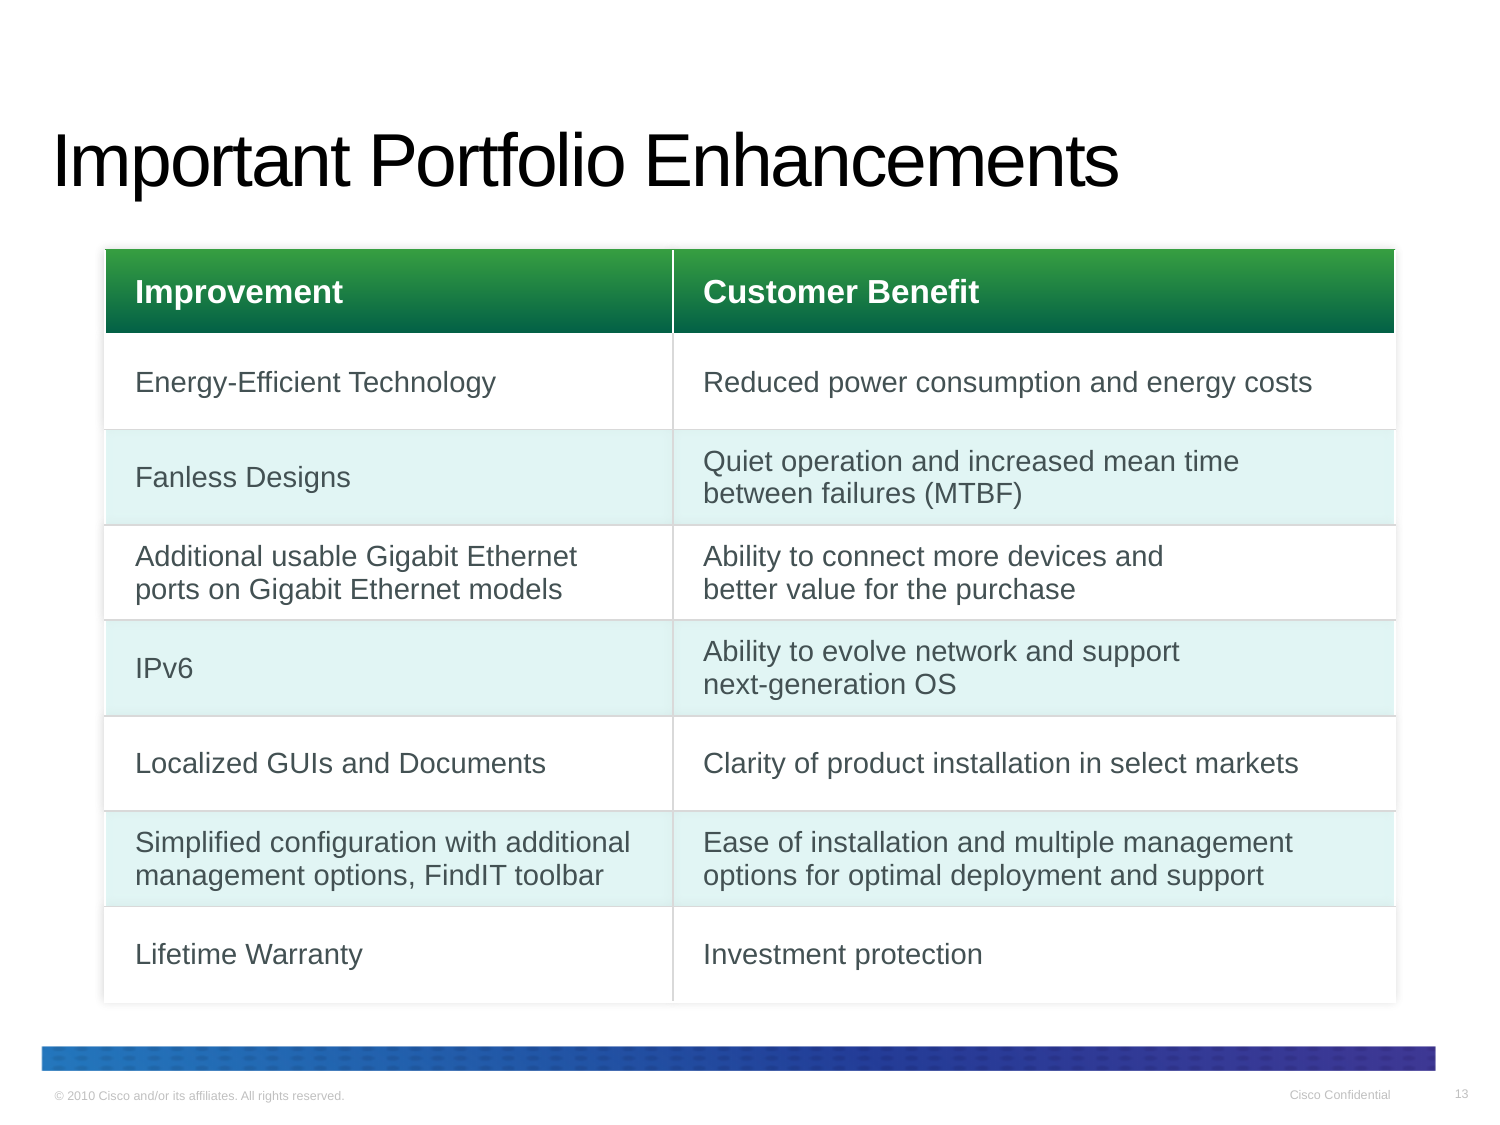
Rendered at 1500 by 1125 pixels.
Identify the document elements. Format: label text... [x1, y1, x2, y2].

table_cell Reduced power consumption and energy costs [674, 335, 1394, 429]
table_cell Localized GUIs and Documents [106, 717, 672, 810]
table_header Customer Benefit [674, 250, 1394, 333]
table_cell Quiet operation and increased mean time between failures (MTBF) [674, 430, 1394, 524]
table_cell Clarity of product installation in select markets [674, 717, 1394, 810]
table_cell IPv6 [106, 621, 672, 715]
table_cell Additional usable Gigabit Ethernet ports on Gigabit Ethernet models [106, 526, 672, 619]
table_cell Ease of installation and multiple management options for optimal deployment and support [674, 812, 1394, 906]
table_cell Ability to evolve network and support next-generation OS [674, 621, 1394, 715]
table_cell Energy-Efficient Technology [106, 335, 672, 429]
table_header Improvement [106, 250, 672, 333]
table_cell Fanless Designs [106, 430, 672, 524]
table_cell Investment protection [674, 907, 1394, 1001]
table_cell Lifetime Warranty [106, 907, 672, 1001]
table_cell Ability to connect more devices and better value for the purchase [674, 526, 1394, 619]
table_cell Simplified configuration with additional management options, FindIT toolbar [106, 812, 672, 906]
title Important Portfolio Enhancements [37, 70, 1447, 209]
picture [43, 1047, 1435, 1070]
